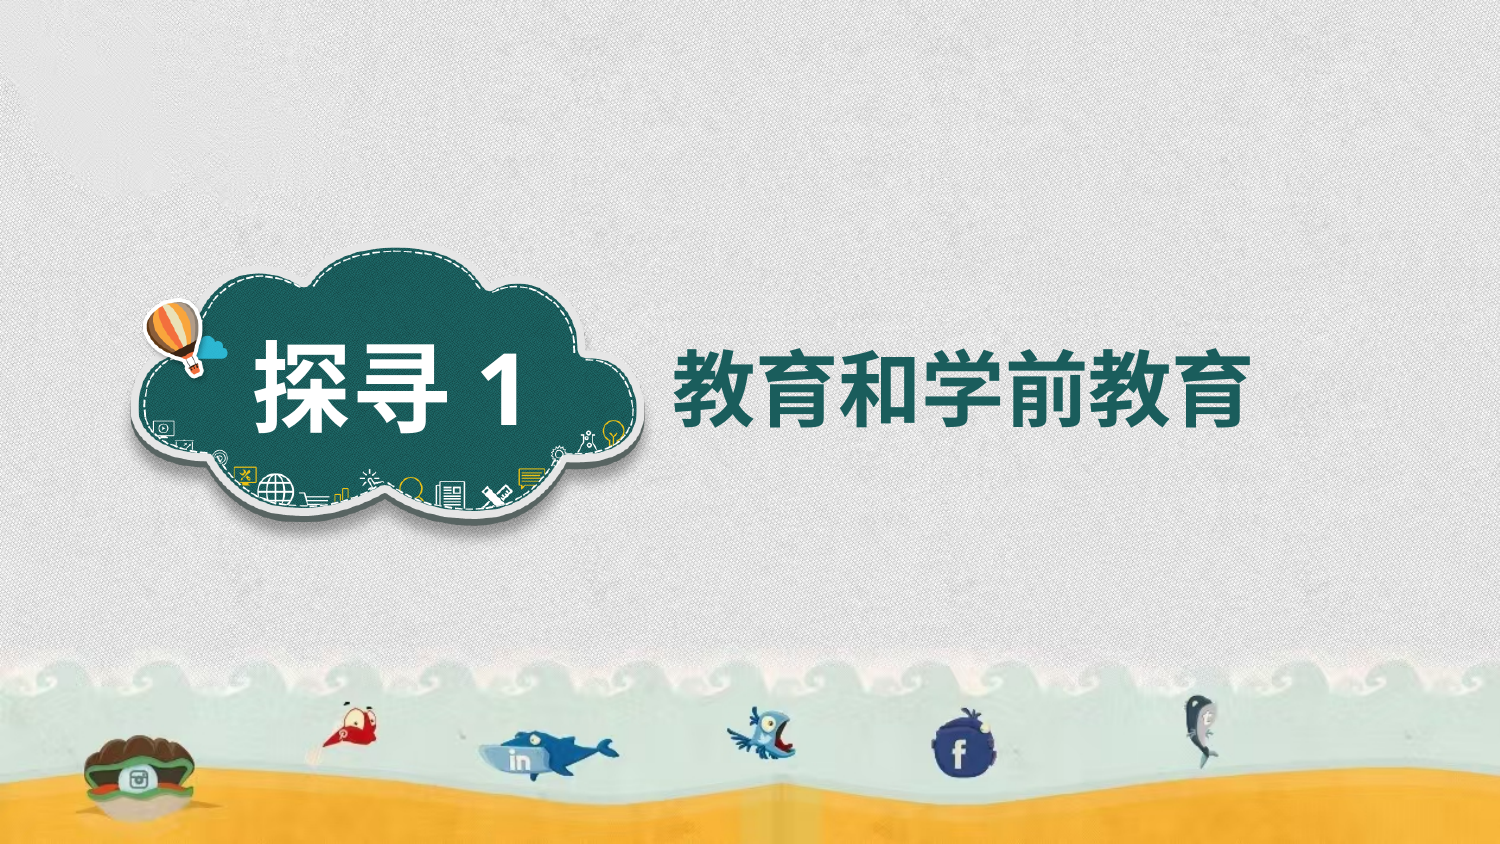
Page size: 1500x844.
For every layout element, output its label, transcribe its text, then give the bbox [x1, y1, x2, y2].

text_box 教育和学前教育 [657, 329, 1270, 445]
picture [0, 0, 1500, 844]
